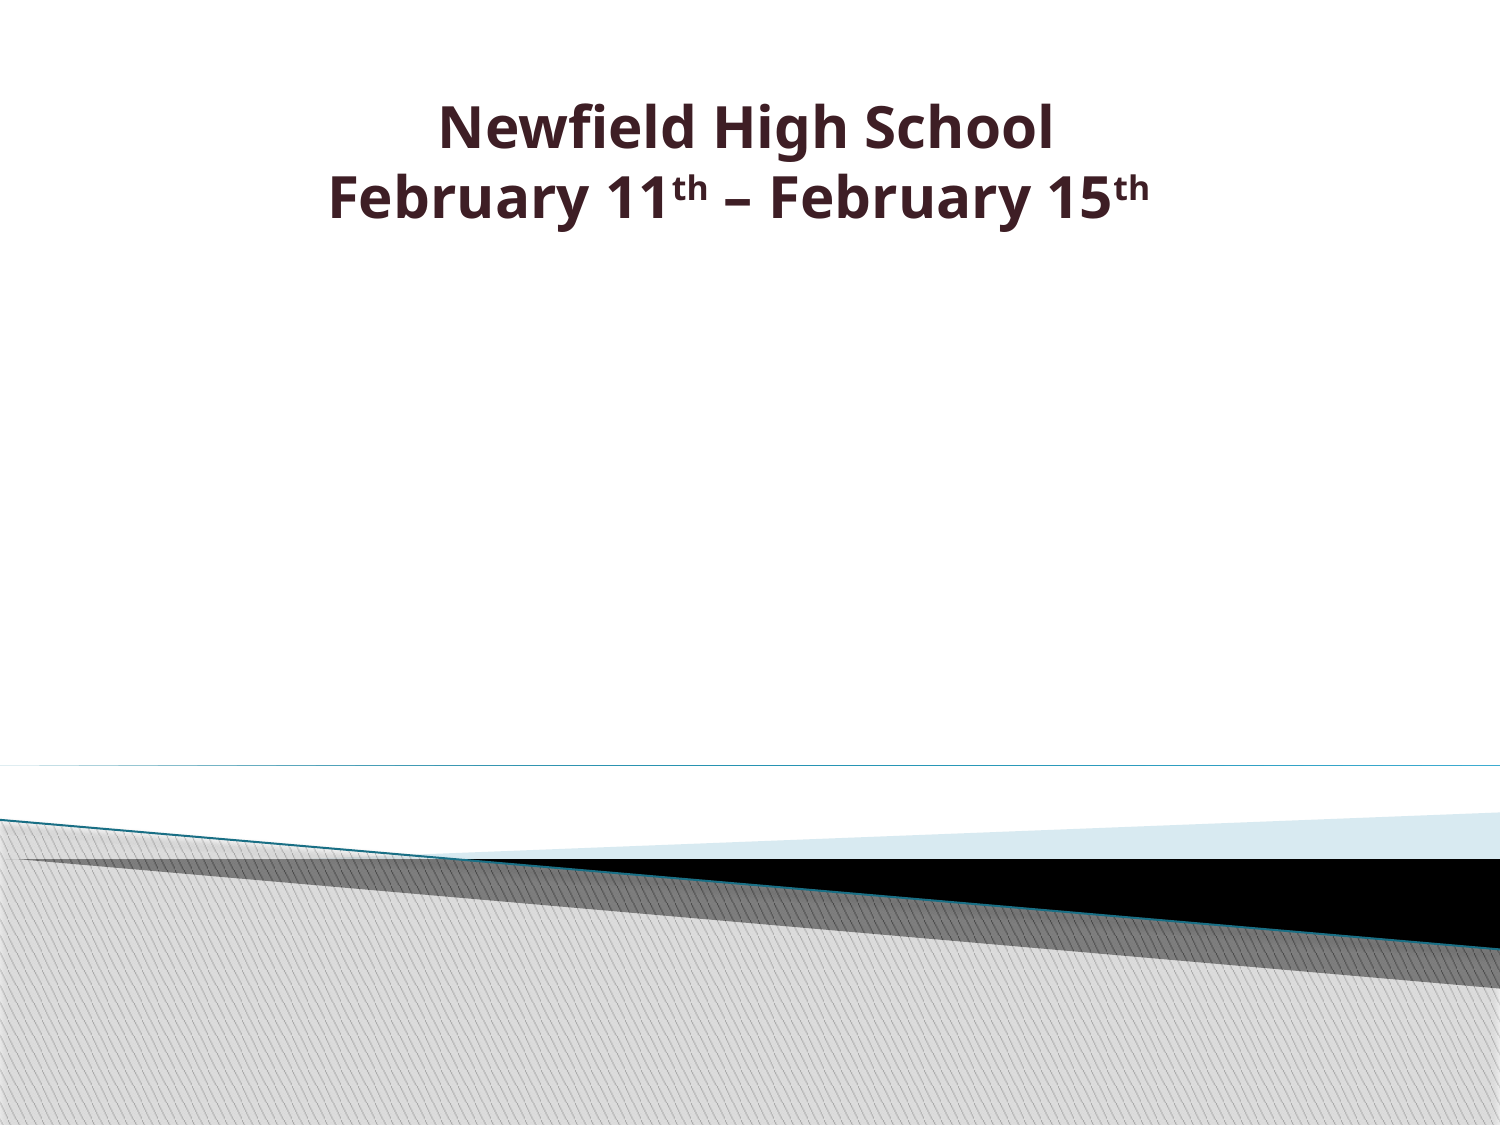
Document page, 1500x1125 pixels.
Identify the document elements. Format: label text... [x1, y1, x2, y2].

title Newfield High School February 11th – February 15th [50, 62, 1413, 238]
picture [5, 859, 1500, 989]
